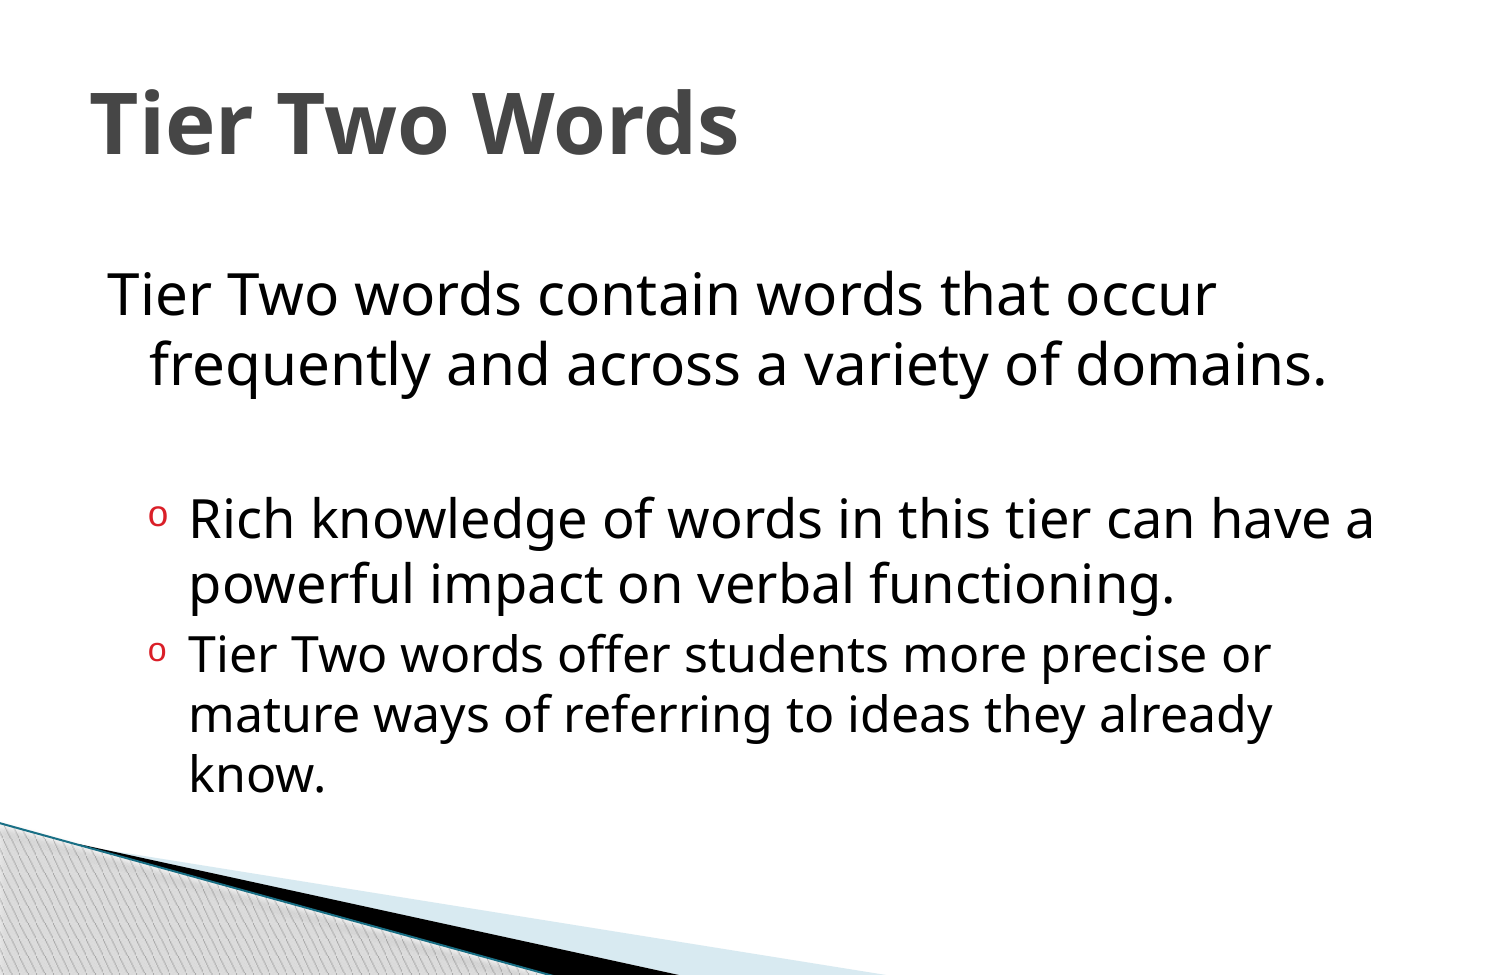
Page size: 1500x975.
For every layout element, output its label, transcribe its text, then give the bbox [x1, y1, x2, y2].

list Tier Two words contain words that occur frequently and across a variety of domains. Rich knowledge of words in this tier can have a powerful impact on verbal functioning. Tier Two words offer students more precise or mature ways of referring to ideas they already know. [74, 249, 1426, 855]
title Tier Two Words [75, 39, 1425, 202]
